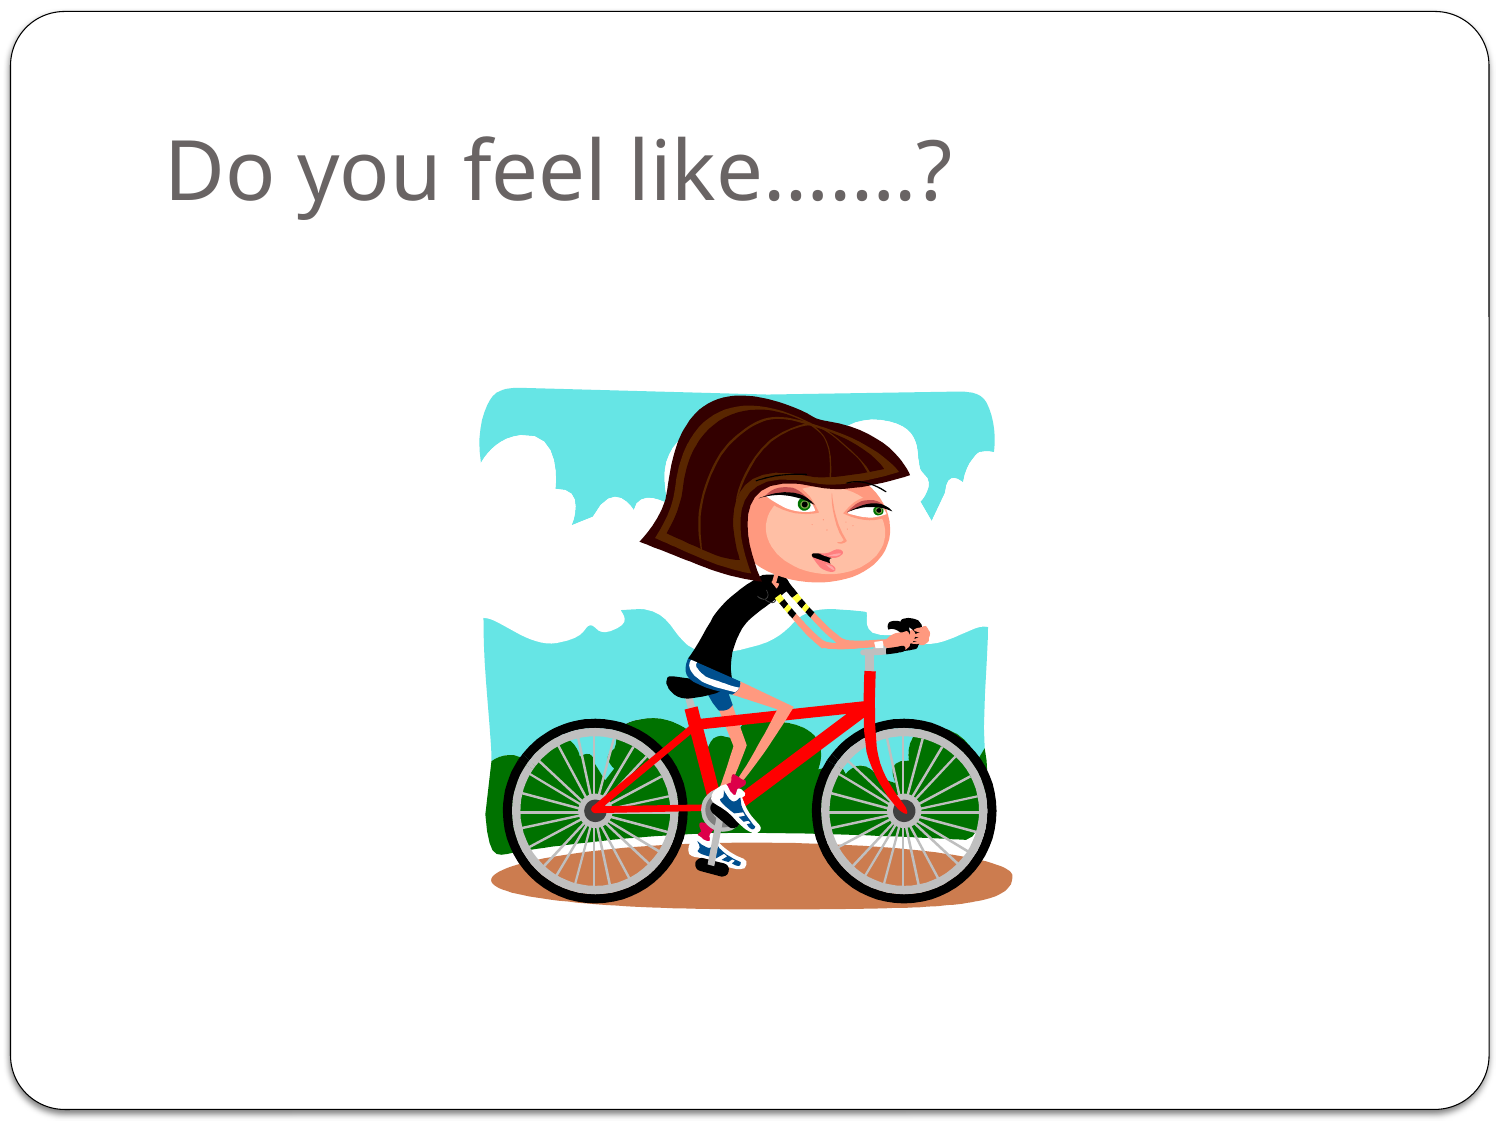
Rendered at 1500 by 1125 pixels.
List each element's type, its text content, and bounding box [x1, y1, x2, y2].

picture [474, 387, 1013, 910]
title Do you feel like…….? [150, 45, 1425, 233]
